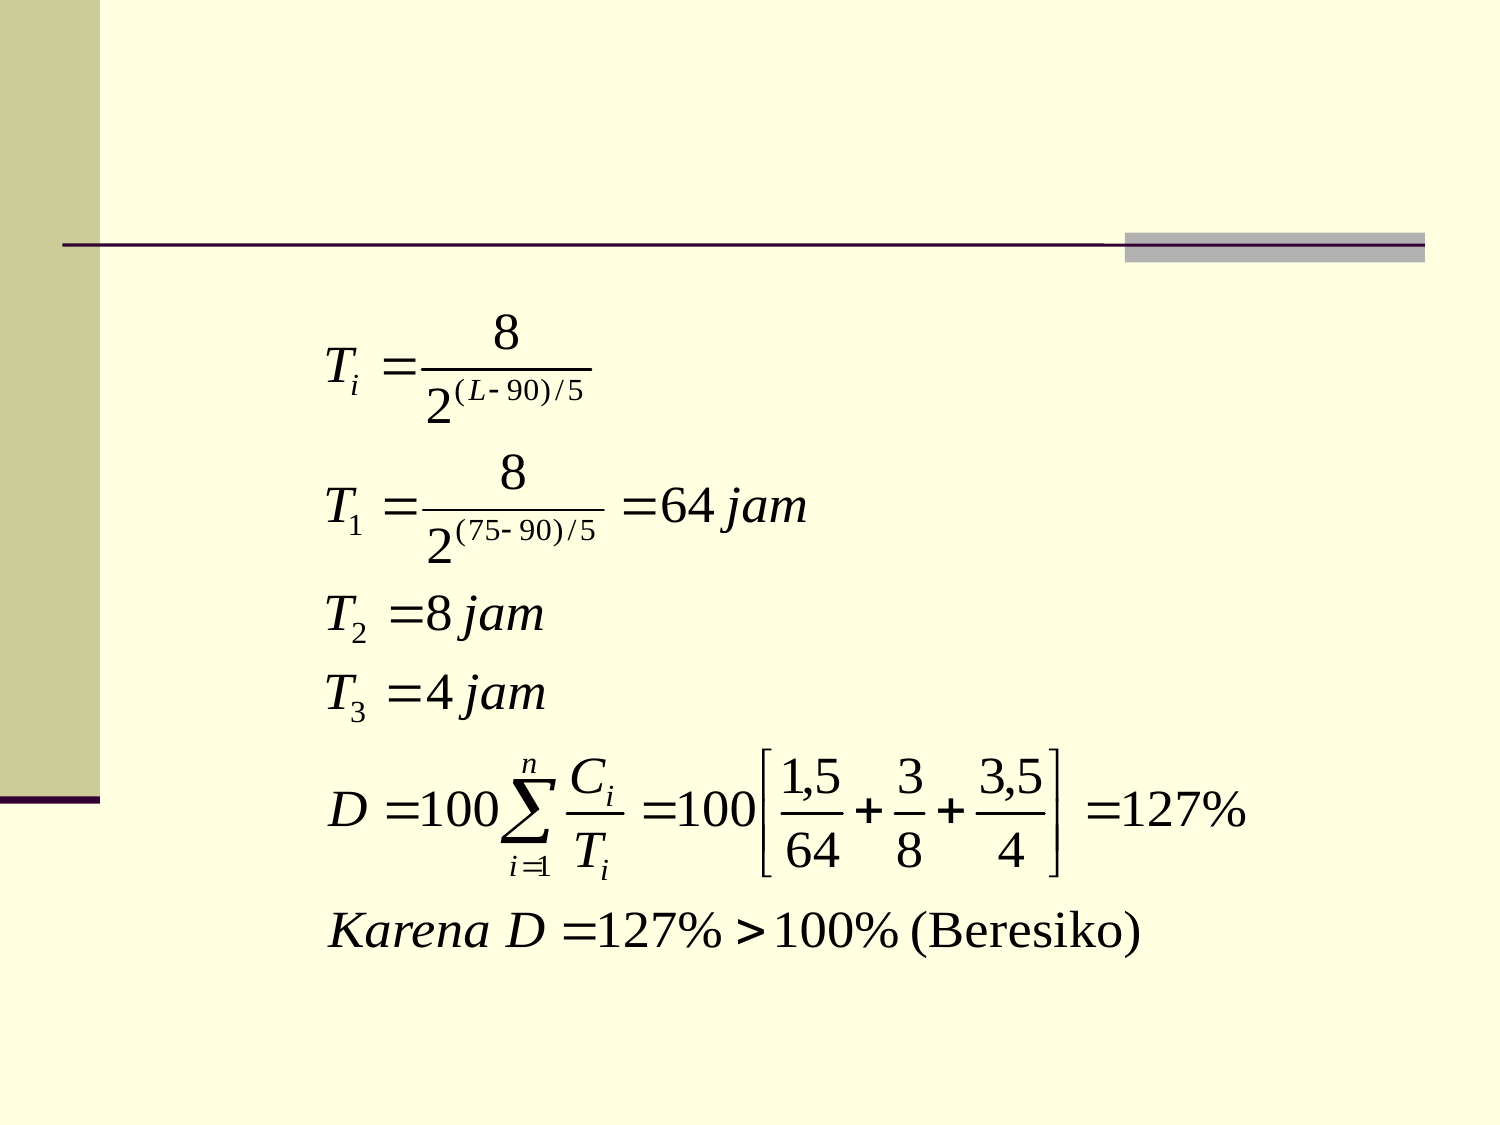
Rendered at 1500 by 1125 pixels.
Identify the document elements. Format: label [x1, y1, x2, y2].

list [317, 297, 1257, 971]
